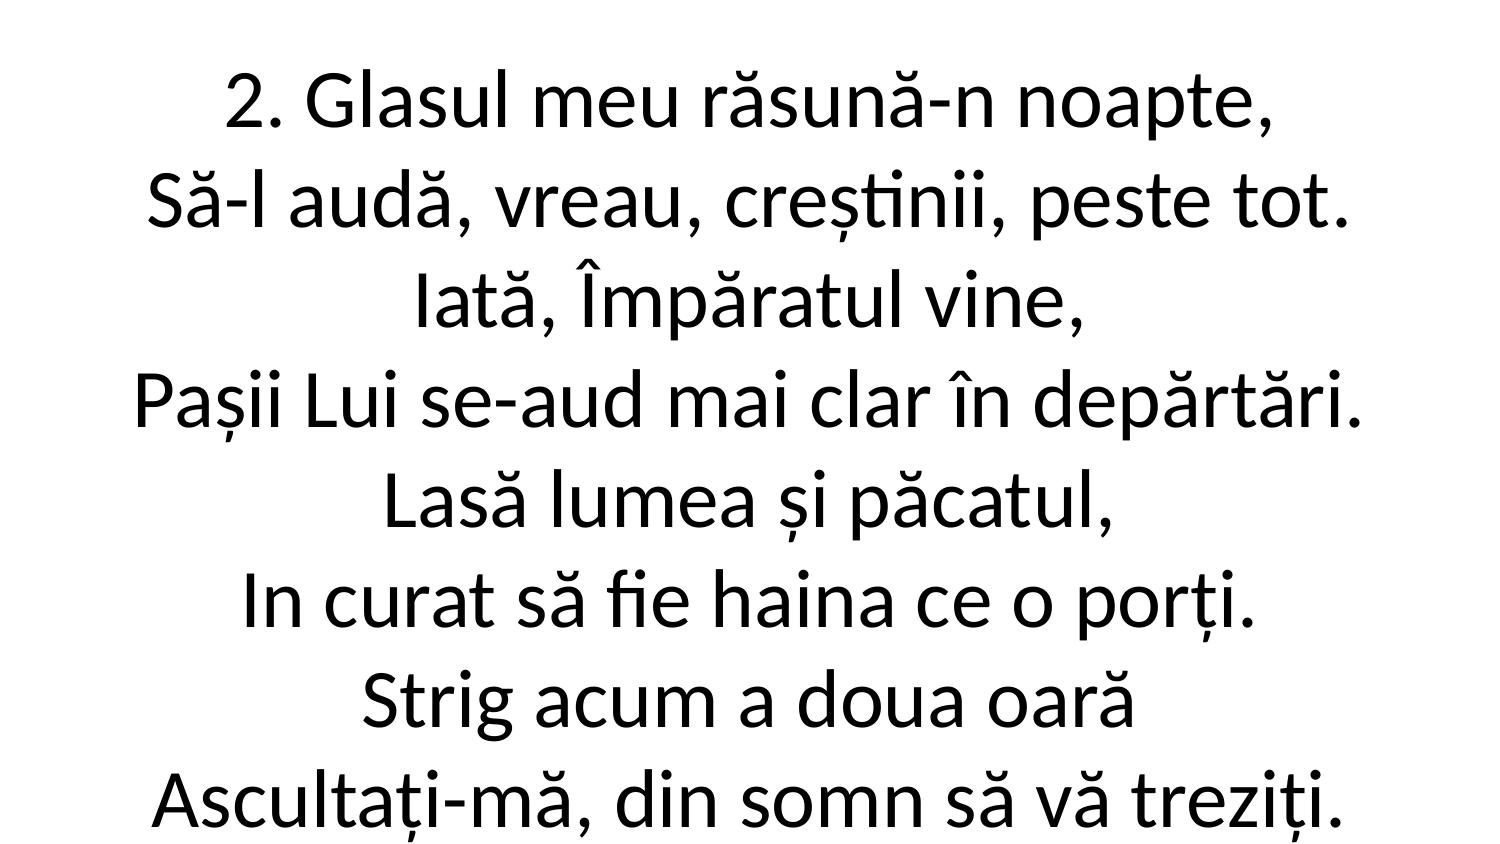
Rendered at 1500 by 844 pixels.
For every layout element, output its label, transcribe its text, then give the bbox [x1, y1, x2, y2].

text_box 2. Glasul meu răsună-n noapte, Să-l audă, vreau, creștinii, peste tot. Iată, Împăratul vine, Pașii Lui se-aud mai clar în depărtări. Lasă lumea și păcatul, In curat să fie haina ce o porți. Strig acum a doua oară Ascultați-mă, din somn să vă treziți. [118, 0, 1382, 844]
